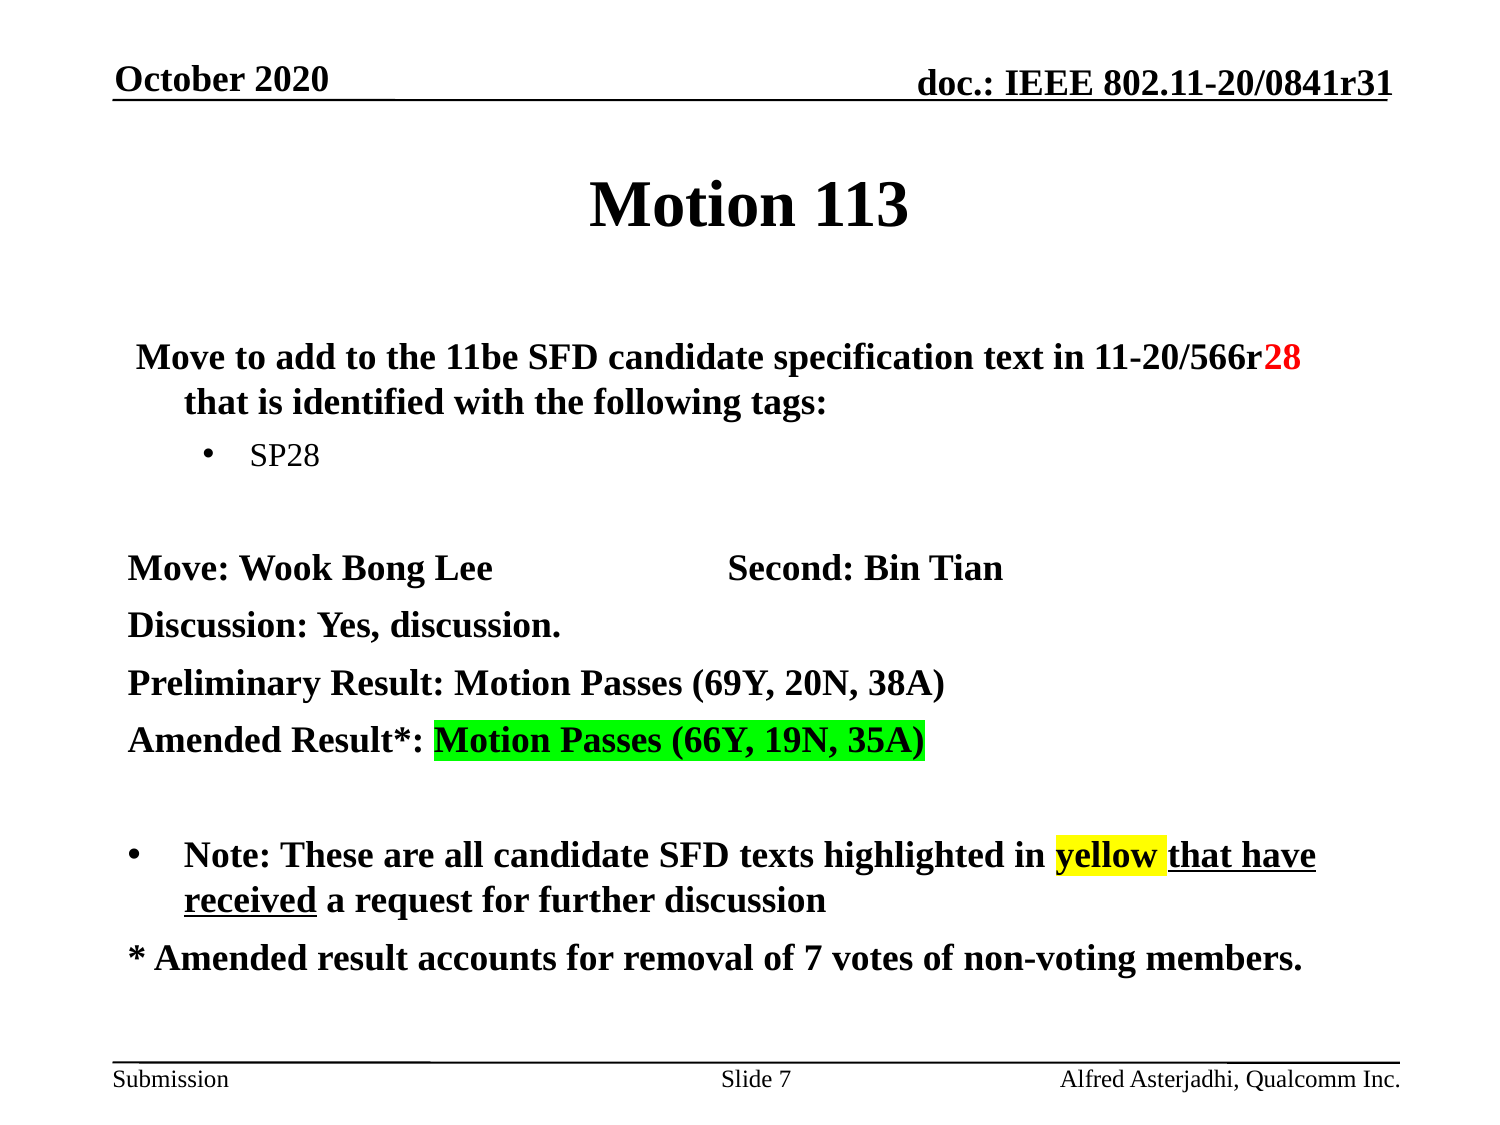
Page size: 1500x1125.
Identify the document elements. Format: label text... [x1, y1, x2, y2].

footer Alfred Asterjadhi, Qualcomm Inc. [878, 1061, 1402, 1093]
list Move to add to the 11be SFD candidate specification text in 11-20/566r28 that is identified with the following tags: SP28 Move: Wook Bong Lee Second: Bin Tian Discussion: Yes, discussion. Preliminary Result: Motion Passes (69Y, 20N, 38A) Amended Result*: Motion Passes (66Y, 19N, 35A) Note: These are all candidate SFD texts highlighted in yellow that have received a request for further discussion * Amended result accounts for removal of 7 votes of non-voting members. [112, 324, 1388, 1000]
title Motion 113 [112, 112, 1388, 288]
slide_number Slide 7 [712, 1061, 800, 1123]
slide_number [114, 54, 423, 100]
